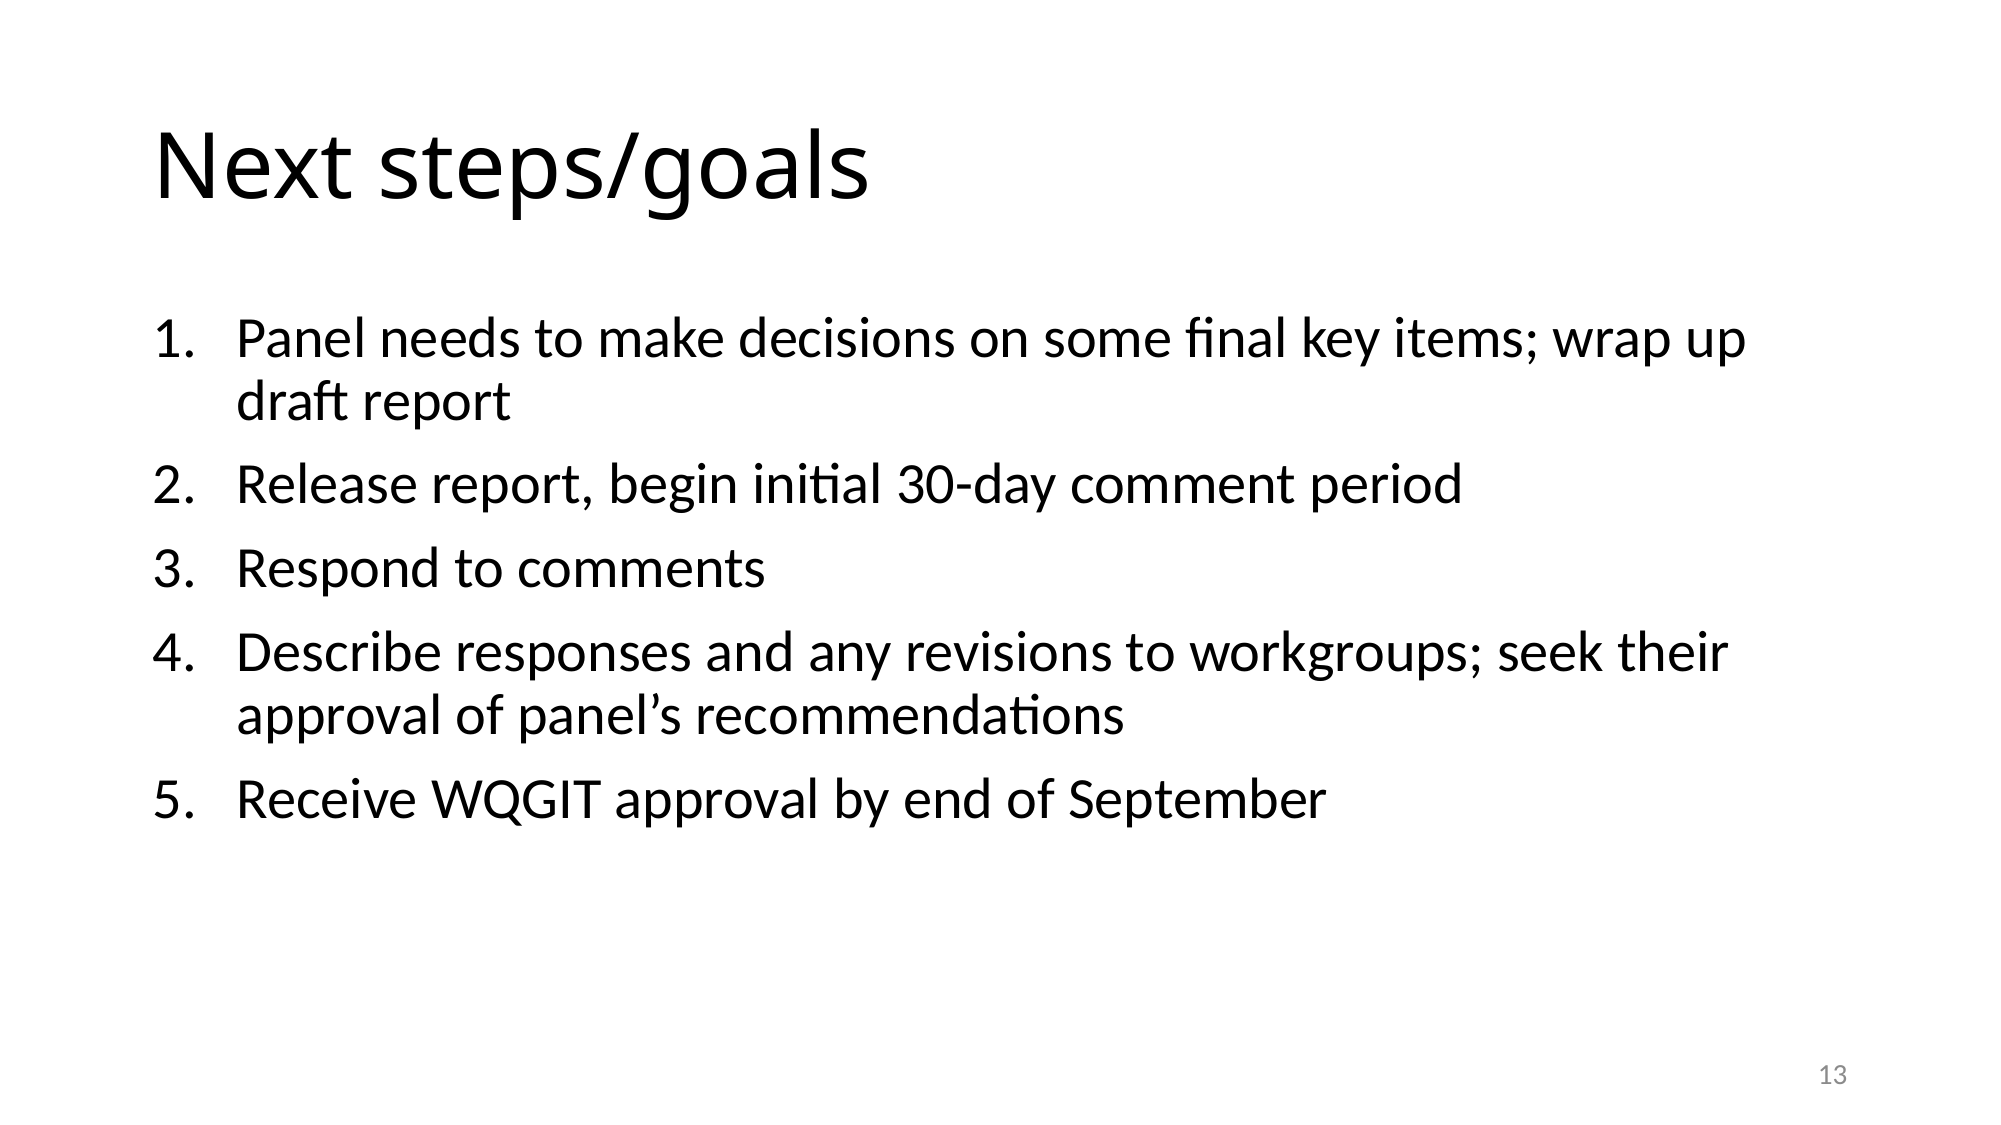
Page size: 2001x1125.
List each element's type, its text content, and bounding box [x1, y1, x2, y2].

list Panel needs to make decisions on some final key items; wrap up draft report Release report, begin initial 30-day comment period Respond to comments Describe responses and any revisions to workgroups; seek their approval of panel’s recommendations Receive WQGIT approval by end of September [137, 299, 1863, 1014]
title Next steps/goals [137, 59, 1863, 278]
slide_number 13 [1412, 1042, 1863, 1103]
